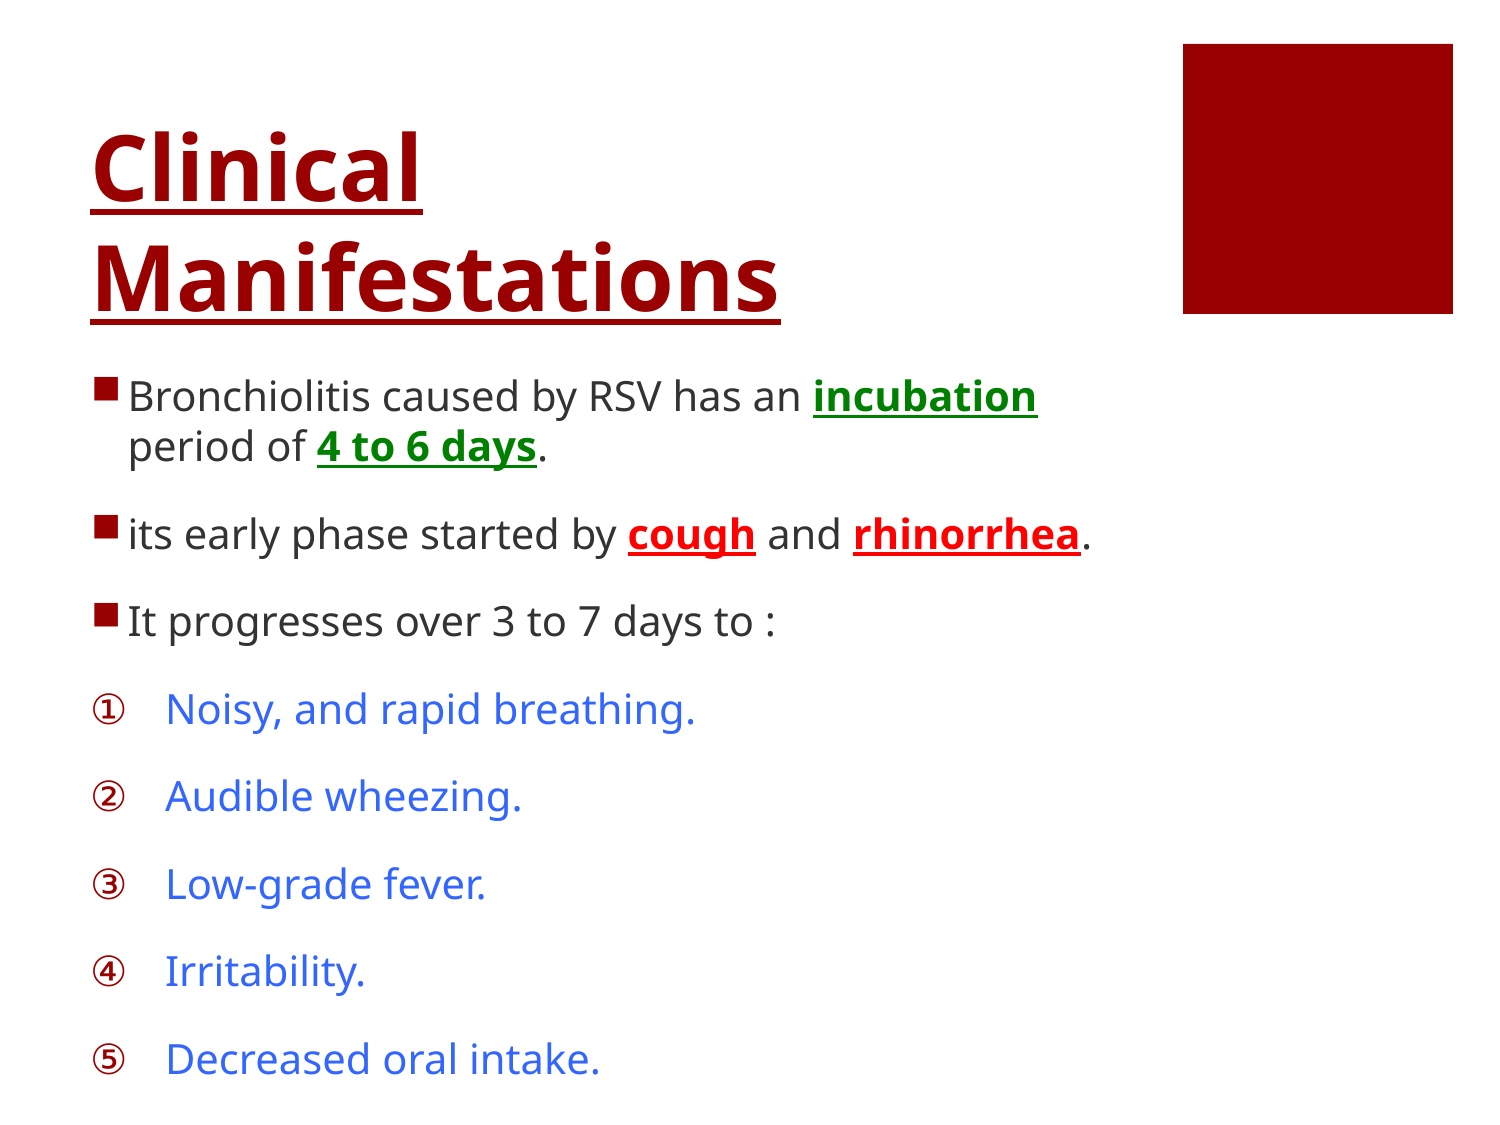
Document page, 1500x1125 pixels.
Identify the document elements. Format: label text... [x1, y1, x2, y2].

list Bronchiolitis caused by RSV has an incubation period of 4 to 6 days. its early phase started by cough and rhinorrhea. It progresses over 3 to 7 days to : Noisy, and rapid breathing. Audible wheezing. Low-grade fever. Irritability. Decreased oral intake. [75, 362, 1143, 1005]
title Clinical Manifestations [75, 149, 1143, 338]
